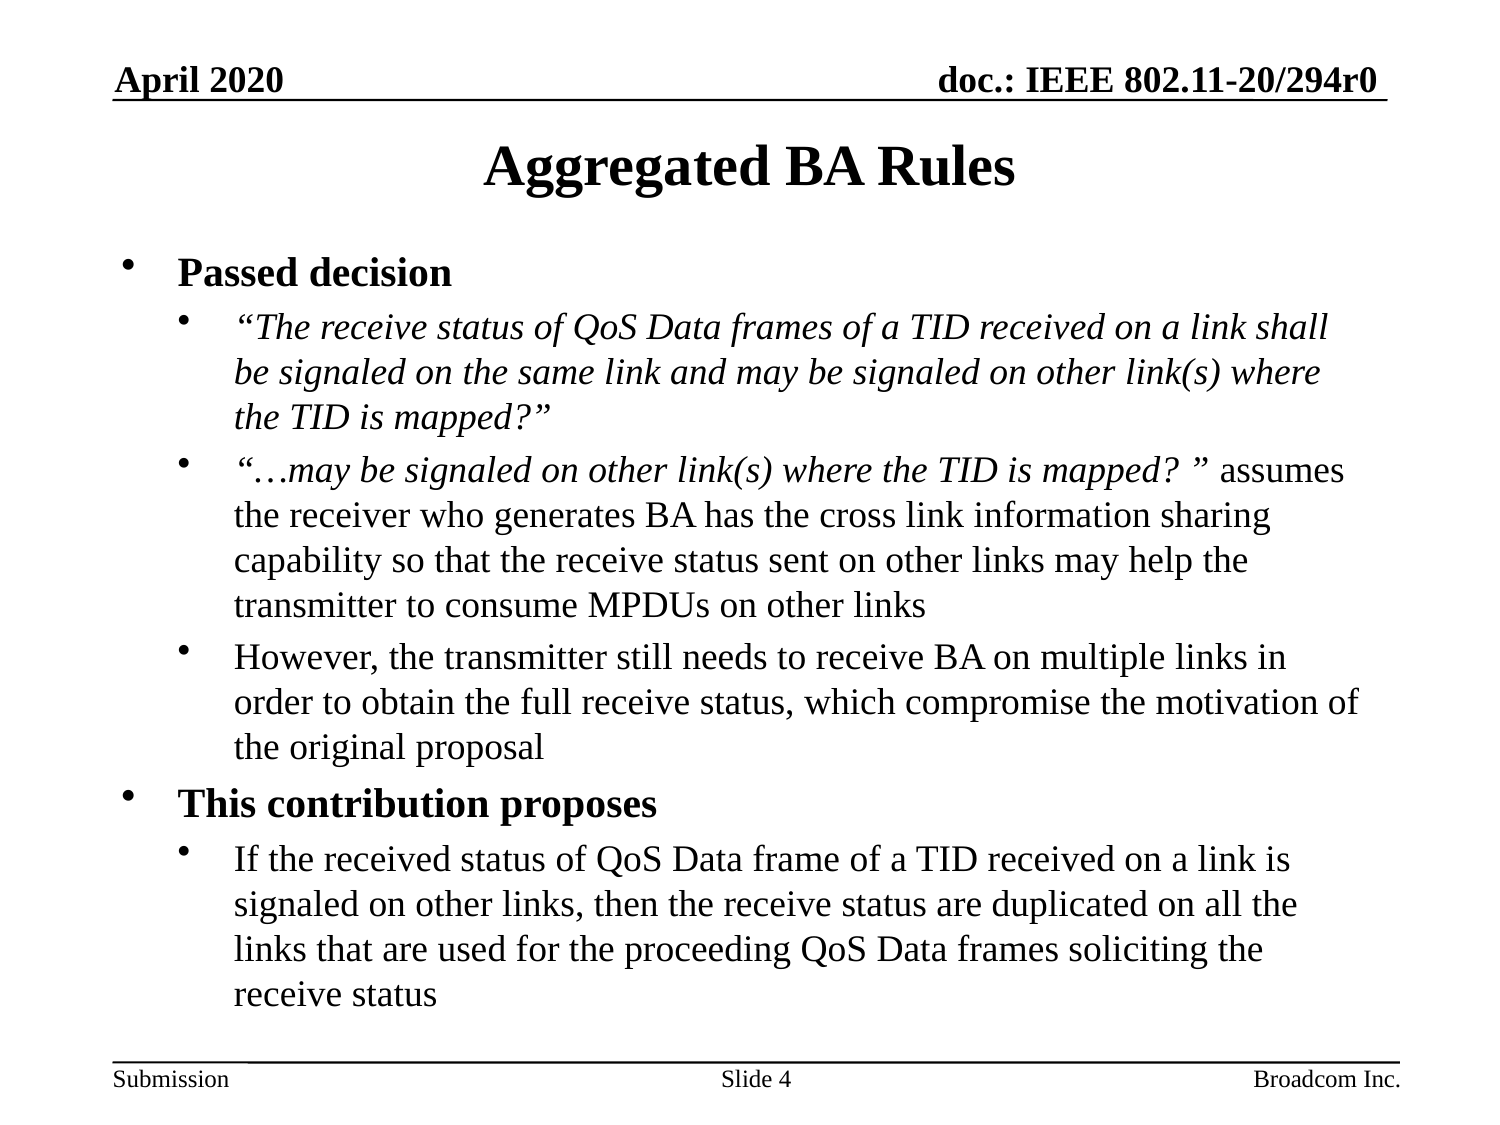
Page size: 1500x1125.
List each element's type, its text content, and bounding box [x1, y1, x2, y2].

title Aggregated BA Rules [112, 87, 1388, 238]
slide_number Slide 4 [712, 1061, 800, 1093]
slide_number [114, 54, 286, 87]
footer Broadcom Inc. [1250, 1061, 1402, 1093]
list Passed decision “The receive status of QoS Data frames of a TID received on a link shall be signaled on the same link and may be signaled on other link(s) where the TID is mapped?” “…may be signaled on other link(s) where the TID is mapped? ” assumes the receiver who generates BA has the cross link information sharing capability so that the receive status sent on other links may help the transmitter to consume MPDUs on other links However, the transmitter still needs to receive BA on multiple links in order to obtain the full receive status, which compromise the motivation of the original proposal This contribution proposes If the received status of QoS Data frame of a TID received on a link is signaled on other links, then the receive status are duplicated on all the links that are used for the proceeding QoS Data frames soliciting the receive status [106, 237, 1382, 1038]
